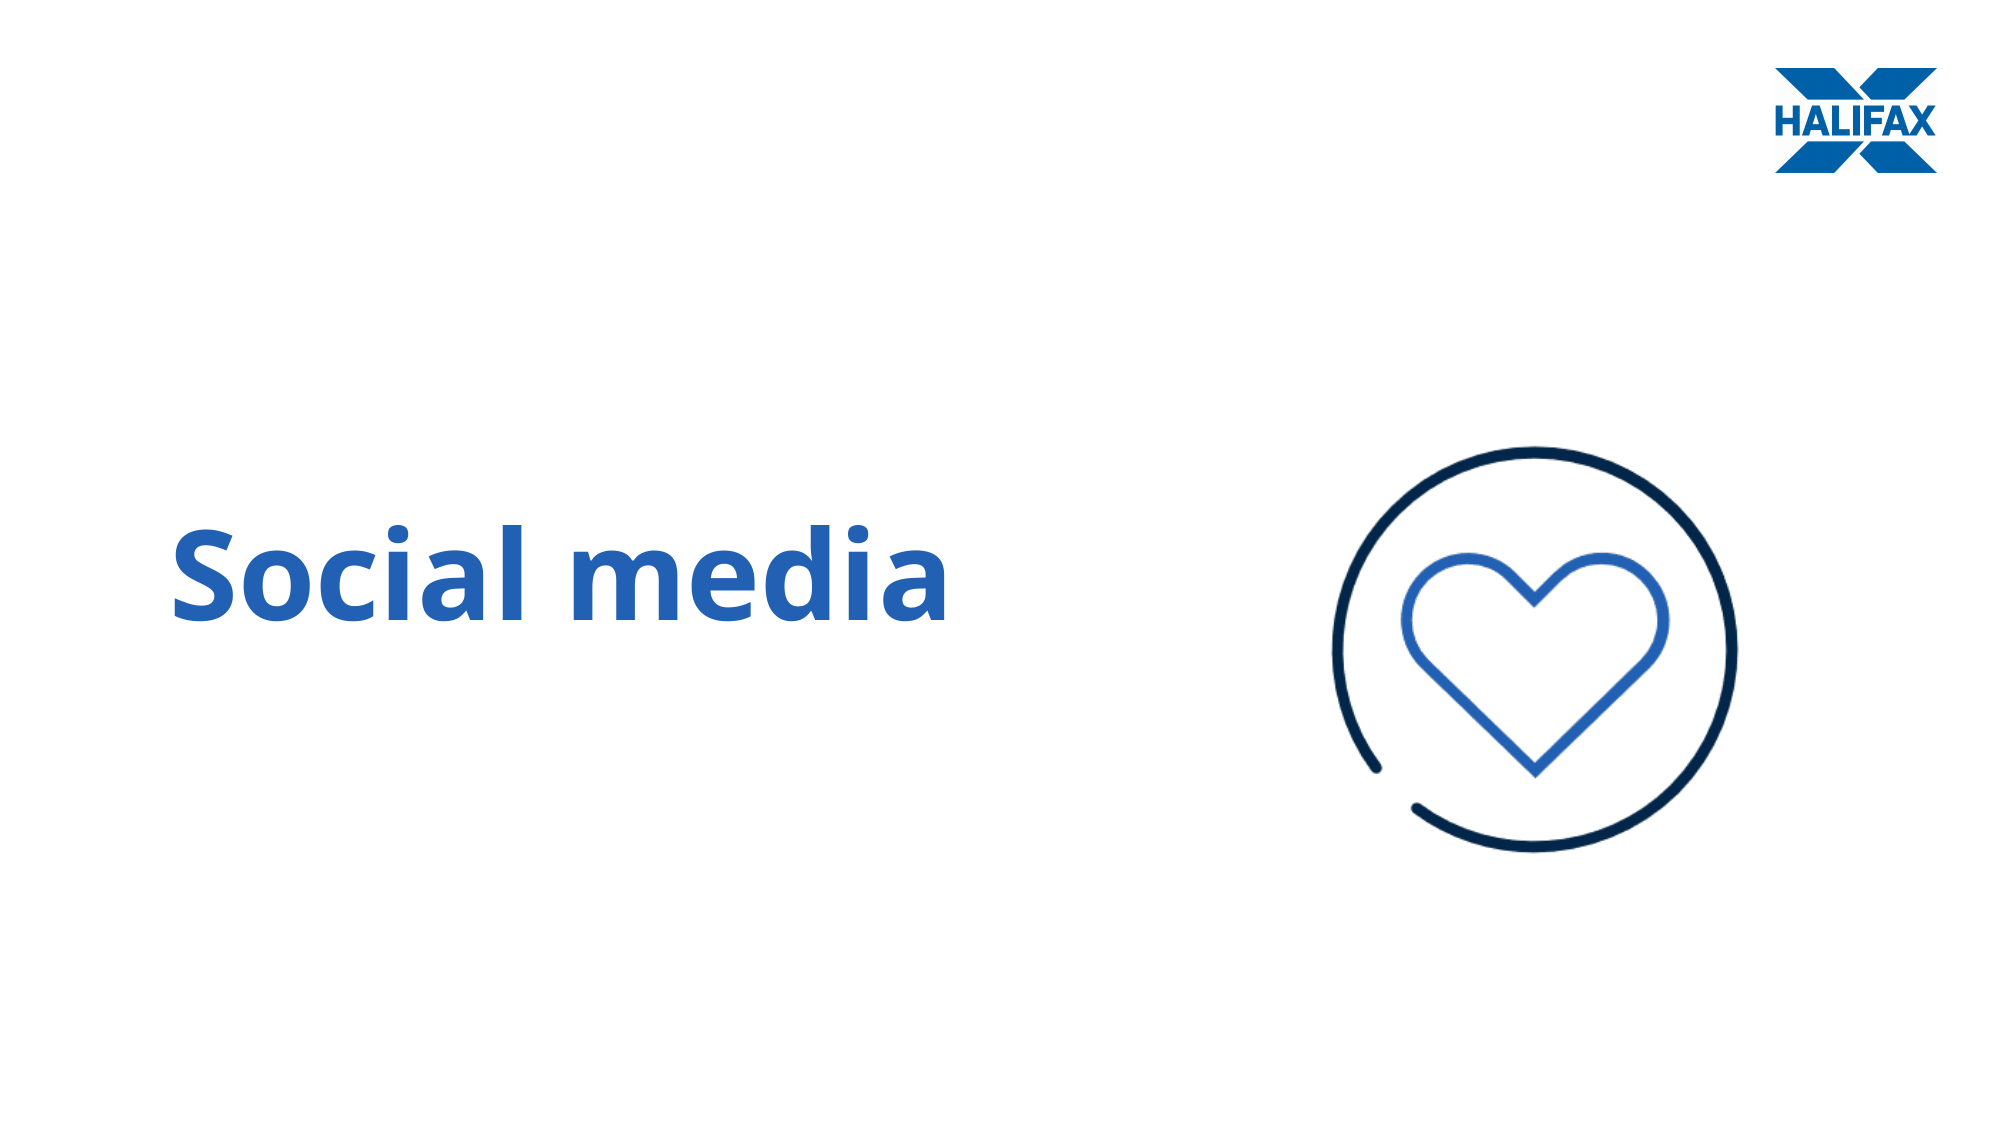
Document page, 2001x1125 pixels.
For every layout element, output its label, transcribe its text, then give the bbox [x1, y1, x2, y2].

picture [1214, 327, 1856, 972]
list Social media [154, 488, 1000, 650]
picture [1775, 68, 1937, 173]
